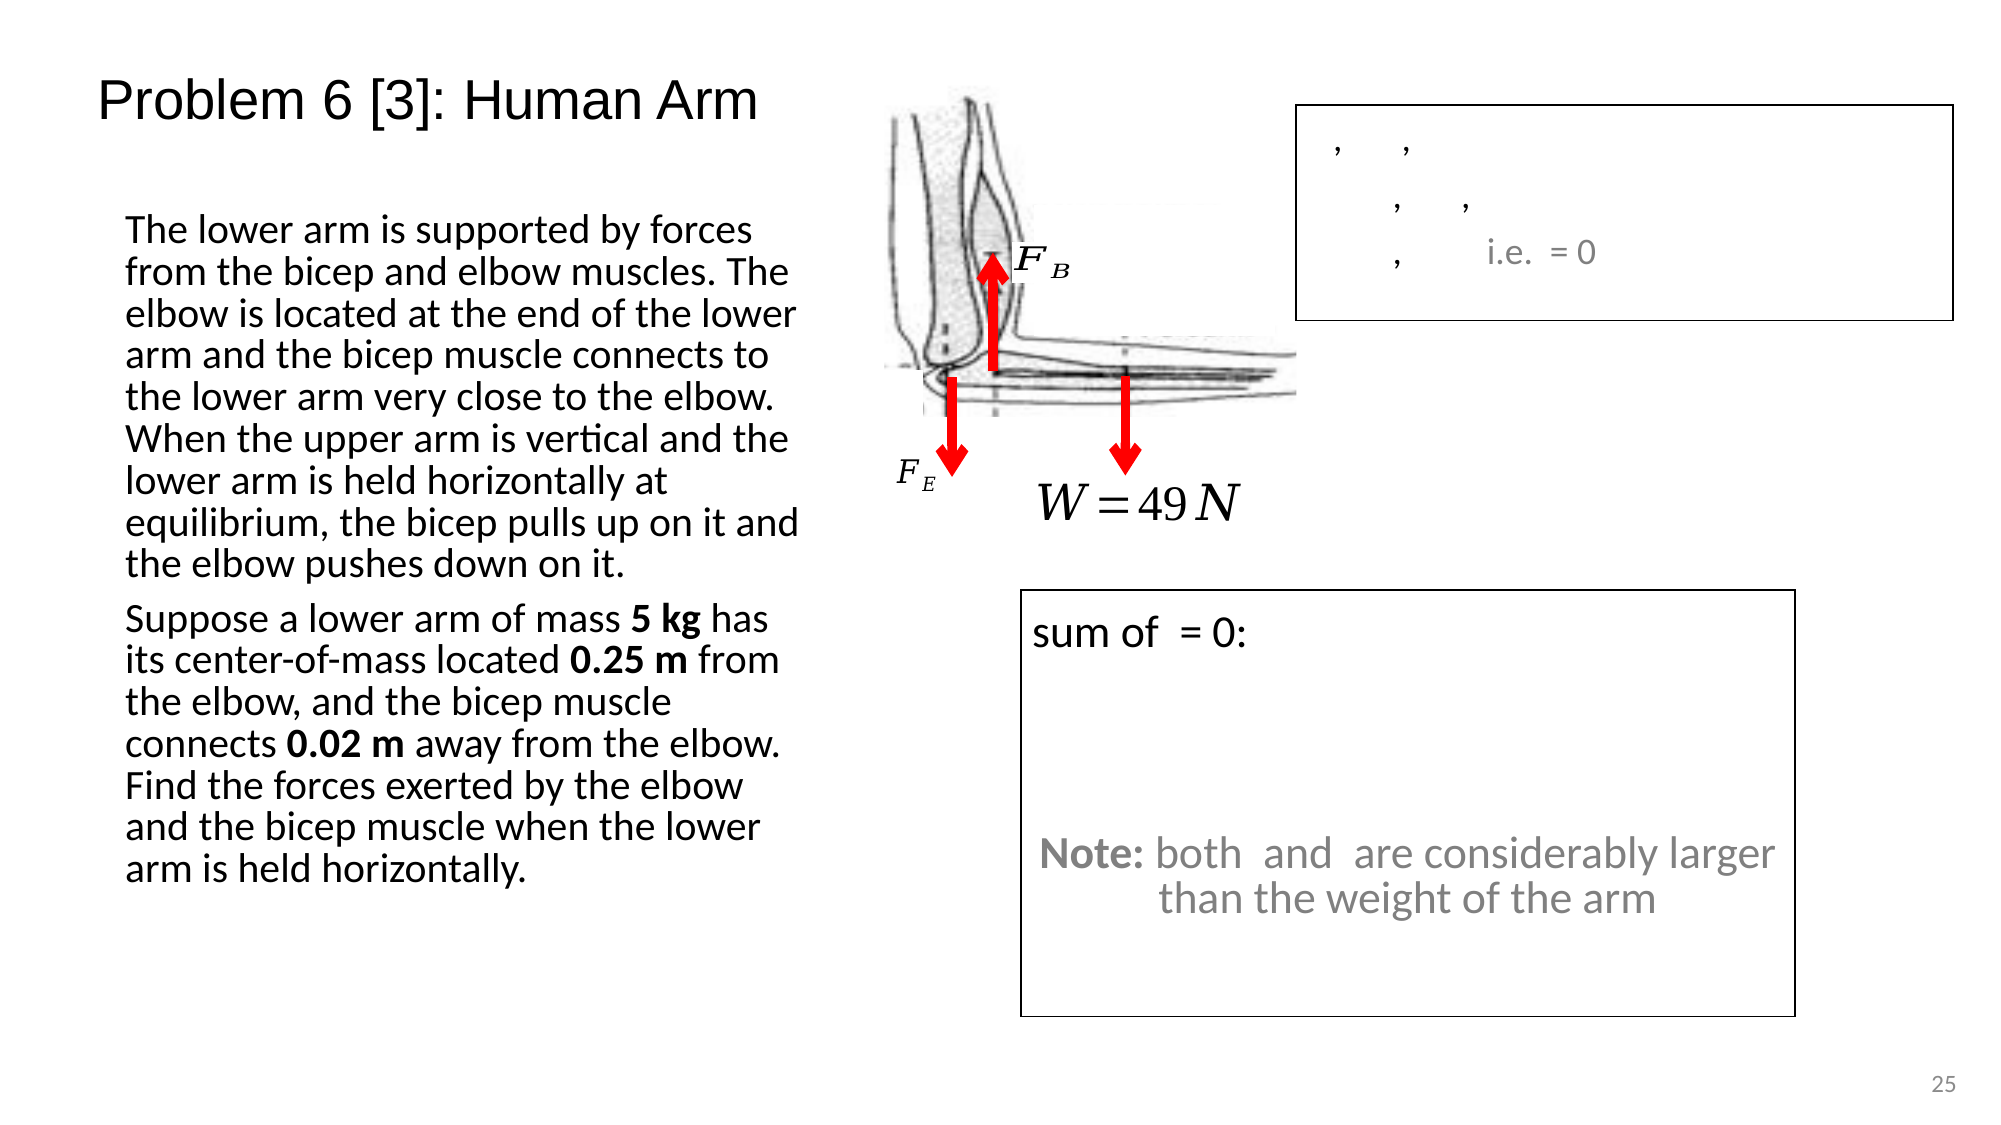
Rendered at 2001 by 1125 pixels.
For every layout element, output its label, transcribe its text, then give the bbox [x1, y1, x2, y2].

text_box Problem 6 [3]: Human Arm [97, 63, 1022, 141]
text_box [850, 66, 1297, 533]
slide_number 25 [1904, 1053, 1972, 1112]
table_header The lower arm is supported by forces from the bicep and elbow muscles. The elbow is located at the end of the lower arm and the bicep muscle connects to the lower arm very close to the elbow. When the upper arm is vertical and the lower arm is held horizontally at equilibrium, the bicep pulls up on it and the elbow pushes down on it. Suppose a lower arm of mass 5 kg has its center-of-mass located 0.25 m from the elbow, and the bicep muscle connects 0.02 m away from the elbow. Find the forces exerted by the elbow and the bicep muscle when the lower arm is held horizontally. [115, 213, 828, 1015]
